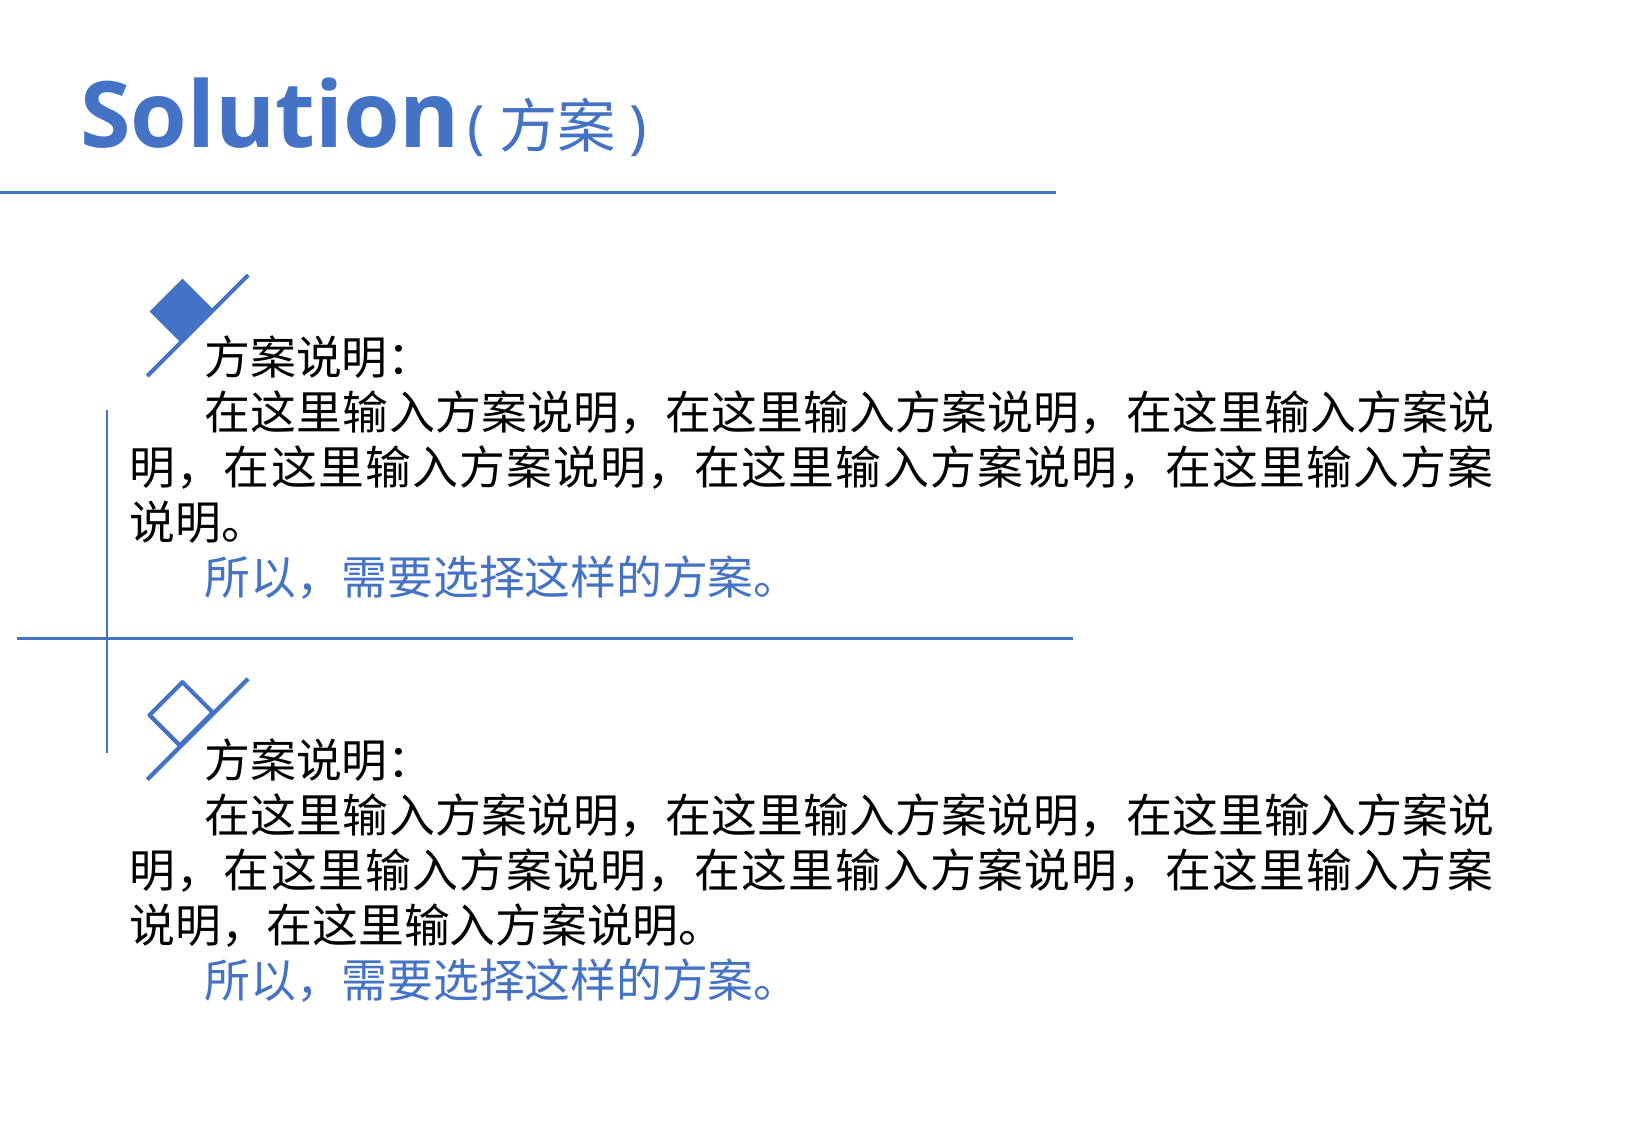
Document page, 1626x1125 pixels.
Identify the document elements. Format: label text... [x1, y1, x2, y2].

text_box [126, 692, 270, 736]
text_box 方案说明： 在这里输入方案说明，在这里输入方案说明，在这里输入方案说明，在这里输入方案说明，在这里输入方案说明，在这里输入方案说明。 所以，需要选择这样的方案。 [115, 321, 1510, 611]
list Solution (方案) [64, 48, 1371, 156]
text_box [126, 288, 270, 332]
text_box 方案说明： 在这里输入方案说明，在这里输入方案说明，在这里输入方案说明，在这里输入方案说明，在这里输入方案说明，在这里输入方案说明，在这里输入方案说明。 所以，需要选择这样的方案。 [115, 724, 1510, 1015]
